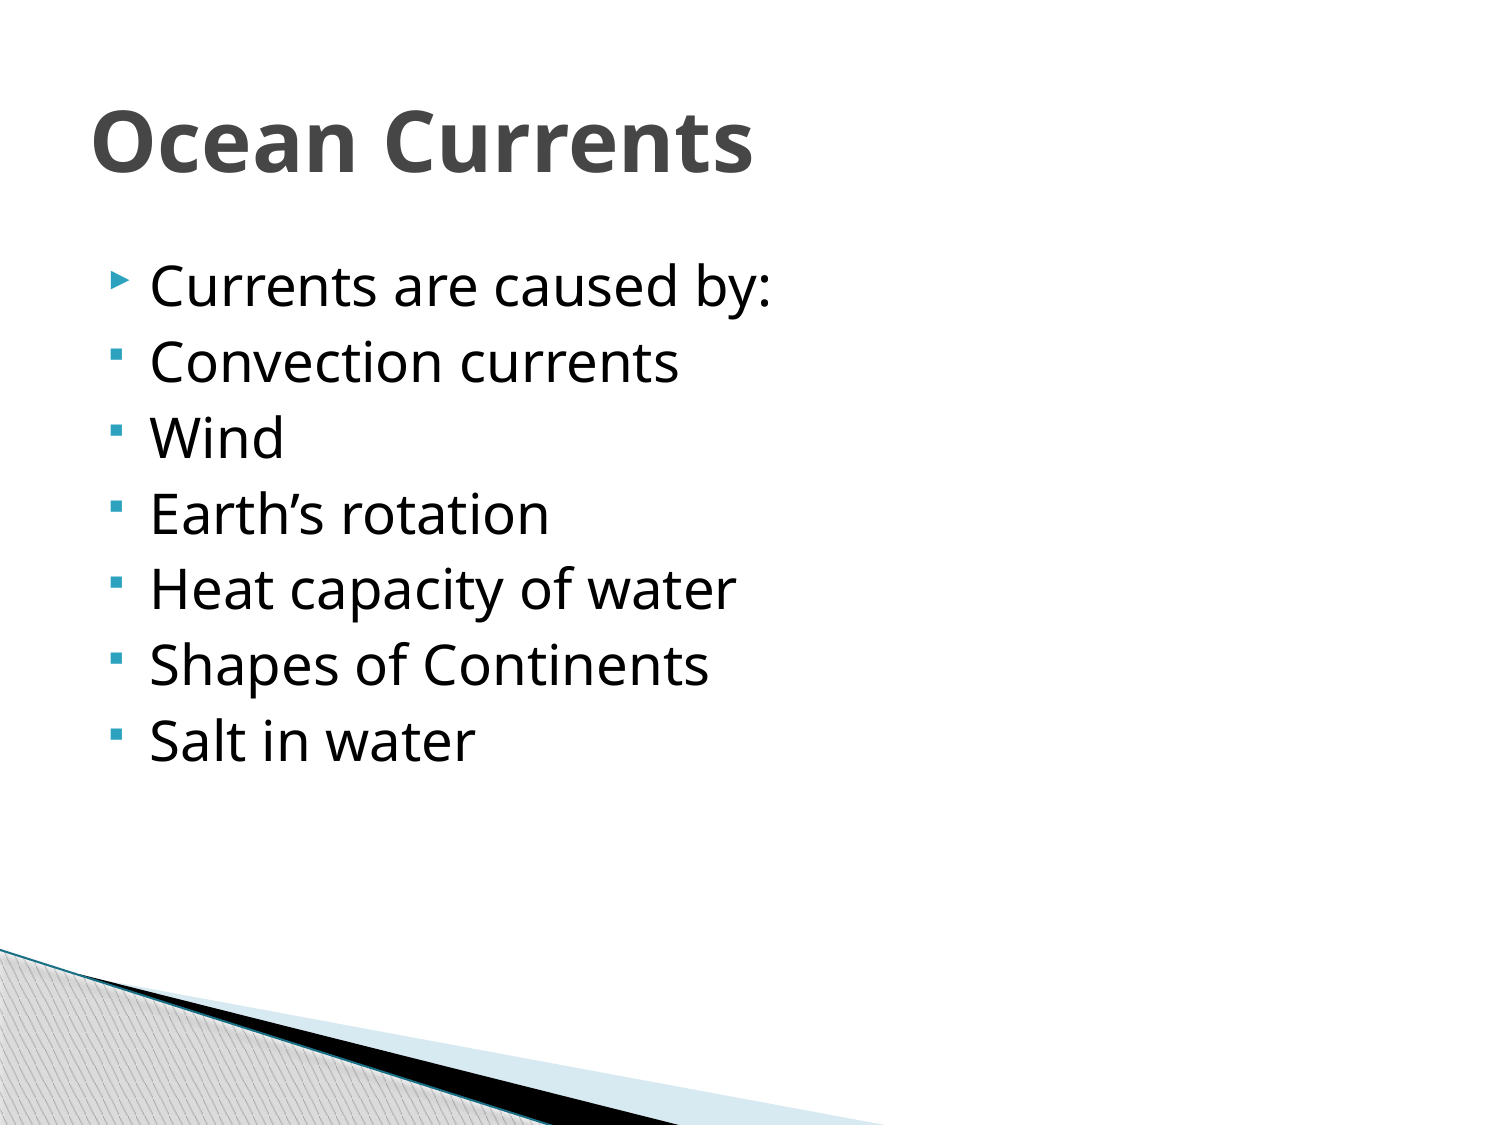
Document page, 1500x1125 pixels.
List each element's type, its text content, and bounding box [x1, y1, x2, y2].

title Ocean Currents [75, 45, 1425, 233]
list Currents are caused by: Convection currents Wind Earth’s rotation Heat capacity of water Shapes of Continents Salt in water [75, 243, 1425, 986]
